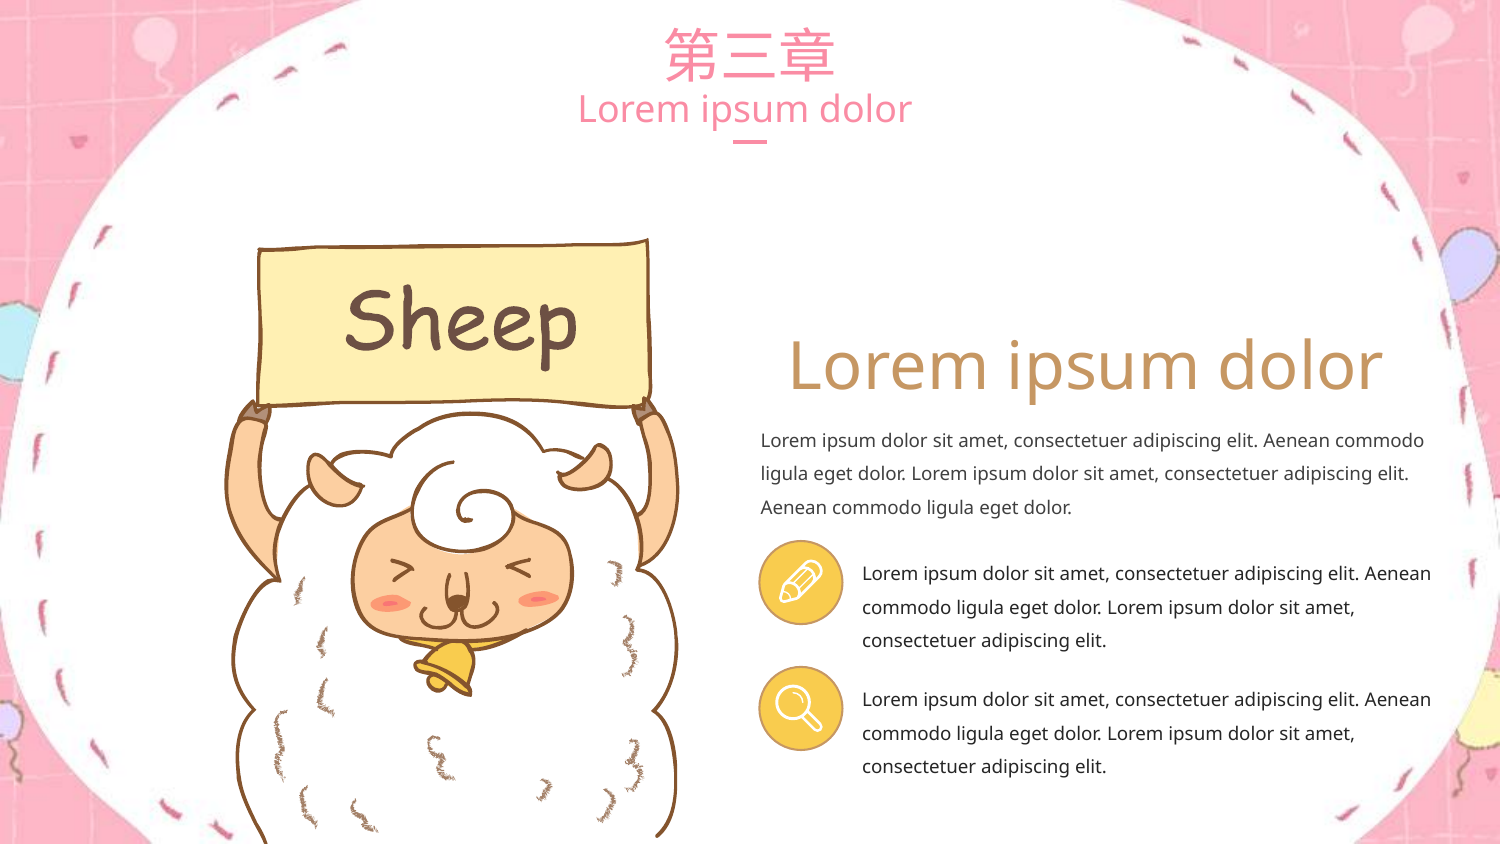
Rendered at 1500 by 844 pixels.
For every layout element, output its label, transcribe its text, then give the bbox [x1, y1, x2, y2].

text_box Lorem ipsum dolor sit amet, consectetuer adipiscing elit. Aenean commodo ligula eget dolor. Lorem ipsum dolor sit amet, consectetuer adipiscing elit. [847, 668, 1452, 785]
text_box Lorem ipsum dolor sit amet, consectetuer adipiscing elit. Aenean commodo ligula eget dolor. Lorem ipsum dolor sit amet, consectetuer adipiscing elit. [847, 543, 1452, 659]
text_box [779, 559, 823, 604]
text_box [222, 237, 682, 844]
text_box Lorem ipsum dolor [773, 315, 1418, 411]
text_box Lorem ipsum dolor sit amet, consectetuer adipiscing elit. Aenean commodo ligula eget dolor. Lorem ipsum dolor sit amet, consectetuer adipiscing elit. Aenean commodo ligula eget dolor. [745, 409, 1440, 526]
picture [0, 0, 1500, 844]
text_box [758, 539, 844, 626]
text_box [758, 665, 844, 752]
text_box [546, 11, 953, 142]
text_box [775, 684, 823, 733]
